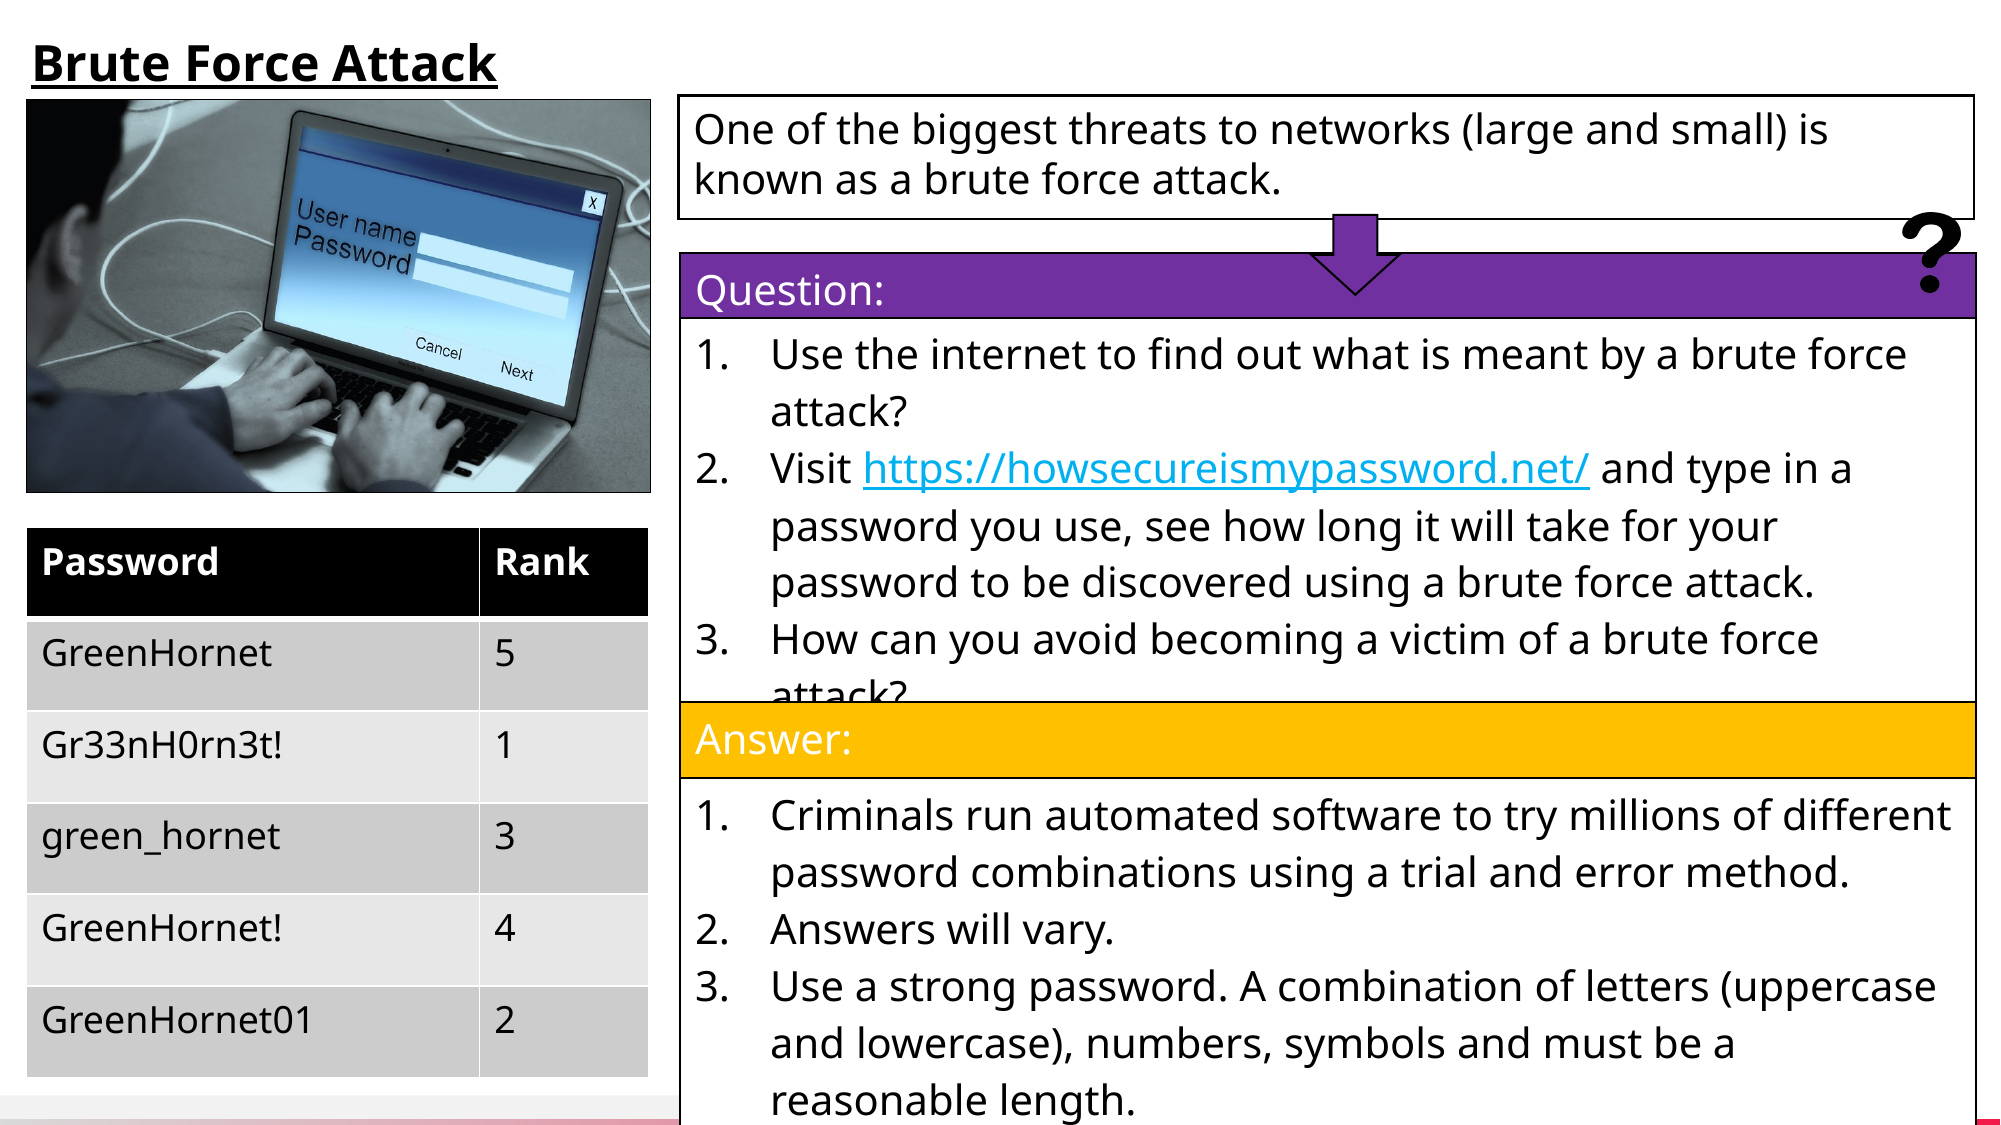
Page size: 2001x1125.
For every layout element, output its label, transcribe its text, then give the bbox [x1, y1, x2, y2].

table_header Question: [681, 254, 1975, 317]
table_header Rank [480, 528, 648, 616]
table_cell 4 [480, 895, 648, 985]
table_cell Use the internet to find out what is meant by a brute force attack? Visit https://howsecureismypassword.net/ and type in a password you use, see how long it will take for your password to be discovered using a brute force attack. How can you avoid becoming a victim of a brute force attack? Look at the table on the left and rank the passwords from strongest to weakest. (1 = strongest and 5 = weakest) [681, 319, 1975, 701]
text_box [1308, 213, 1403, 297]
table_cell 3 [480, 804, 648, 893]
table_cell 1 [480, 712, 648, 802]
table_cell GreenHornet01 [27, 987, 479, 1077]
picture [1887, 212, 1976, 293]
table_cell Criminals run automated software to try millions of different password combinations using a trial and error method. Answers will vary. Use a strong password. A combination of letters (uppercase and lowercase), numbers, symbols and must be a reasonable length. Answers on the left. [681, 779, 1975, 1125]
picture [26, 99, 651, 493]
table_cell green_hornet [27, 804, 479, 893]
table_header Answer: [681, 703, 1975, 777]
text_box One of the biggest threats to networks (large and small) is known as a brute force attack. [677, 94, 1975, 220]
table_cell GreenHornet [27, 622, 479, 710]
text_box Brute Force Attack [16, 23, 1086, 99]
table_header Password [27, 528, 479, 616]
table_cell Gr33nH0rn3t! [27, 712, 479, 802]
table_cell GreenHornet! [27, 895, 479, 985]
table_cell 2 [480, 987, 648, 1077]
table_cell 5 [480, 622, 648, 710]
